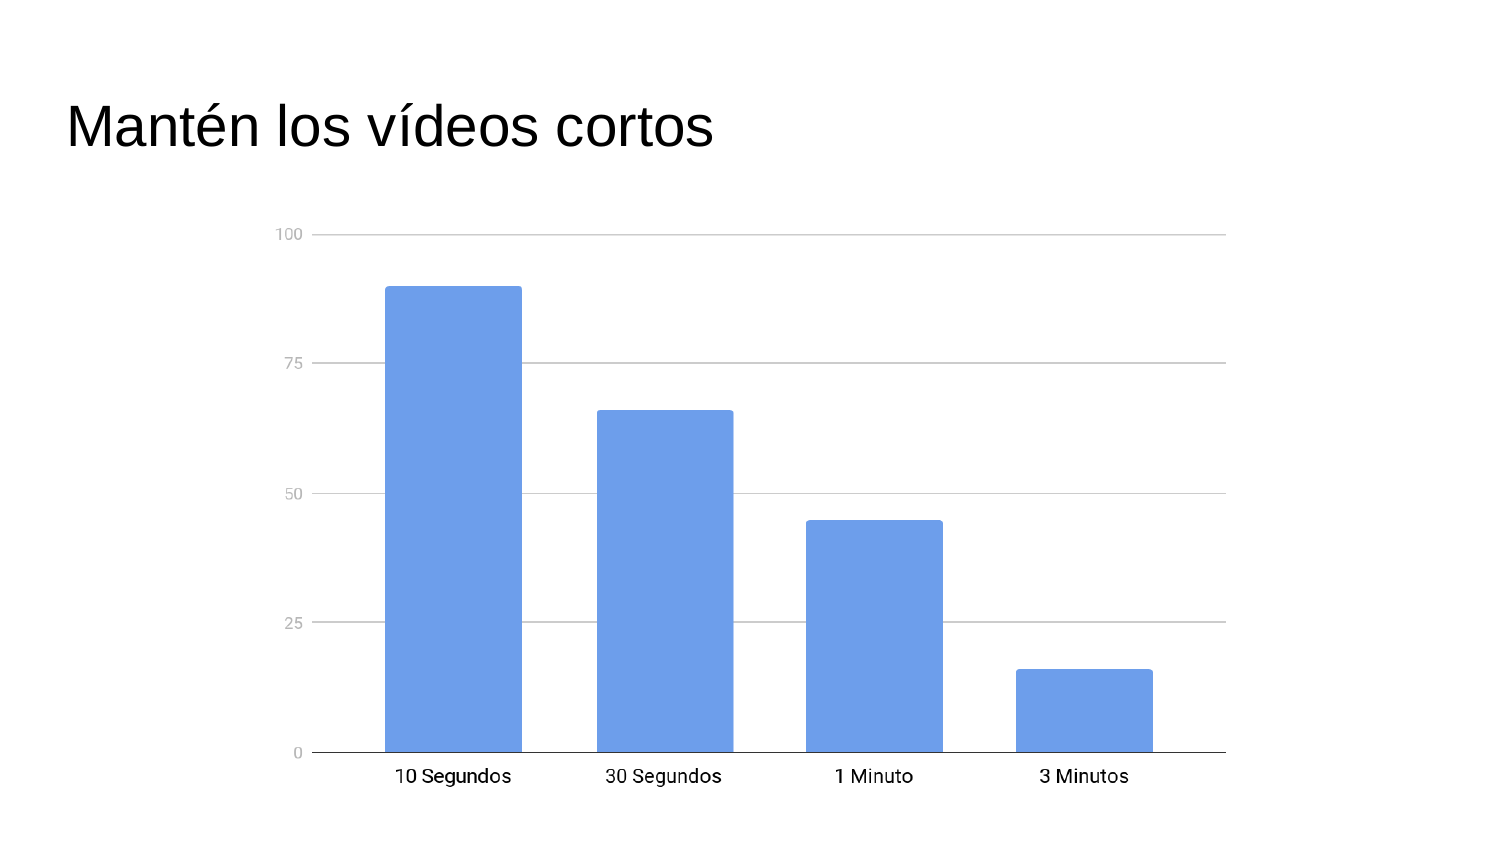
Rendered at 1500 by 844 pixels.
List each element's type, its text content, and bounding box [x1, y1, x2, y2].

title Mantén los vídeos cortos [51, 72, 1449, 167]
picture [242, 191, 1257, 819]
